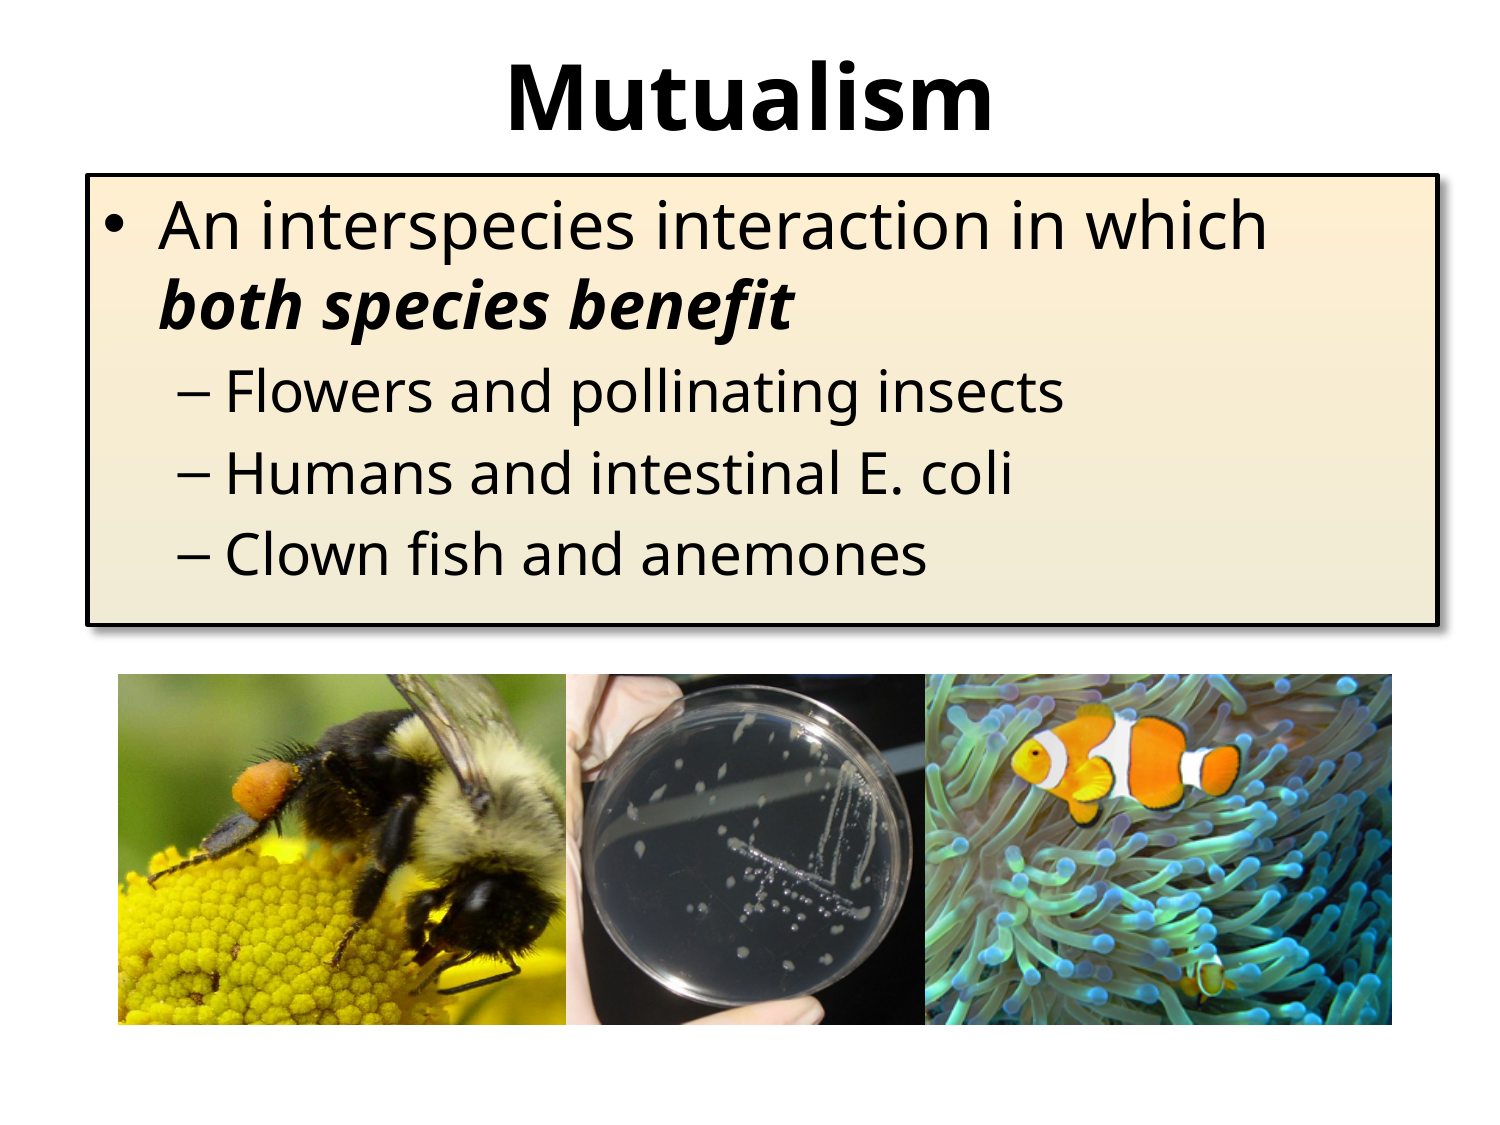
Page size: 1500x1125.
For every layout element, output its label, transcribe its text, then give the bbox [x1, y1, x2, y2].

picture [118, 674, 1392, 1026]
list An interspecies interaction in which both species benefit Flowers and pollinating insects Humans and intestinal E. coli Clown fish and anemones [87, 174, 1438, 625]
title Mutualism [75, 0, 1425, 188]
